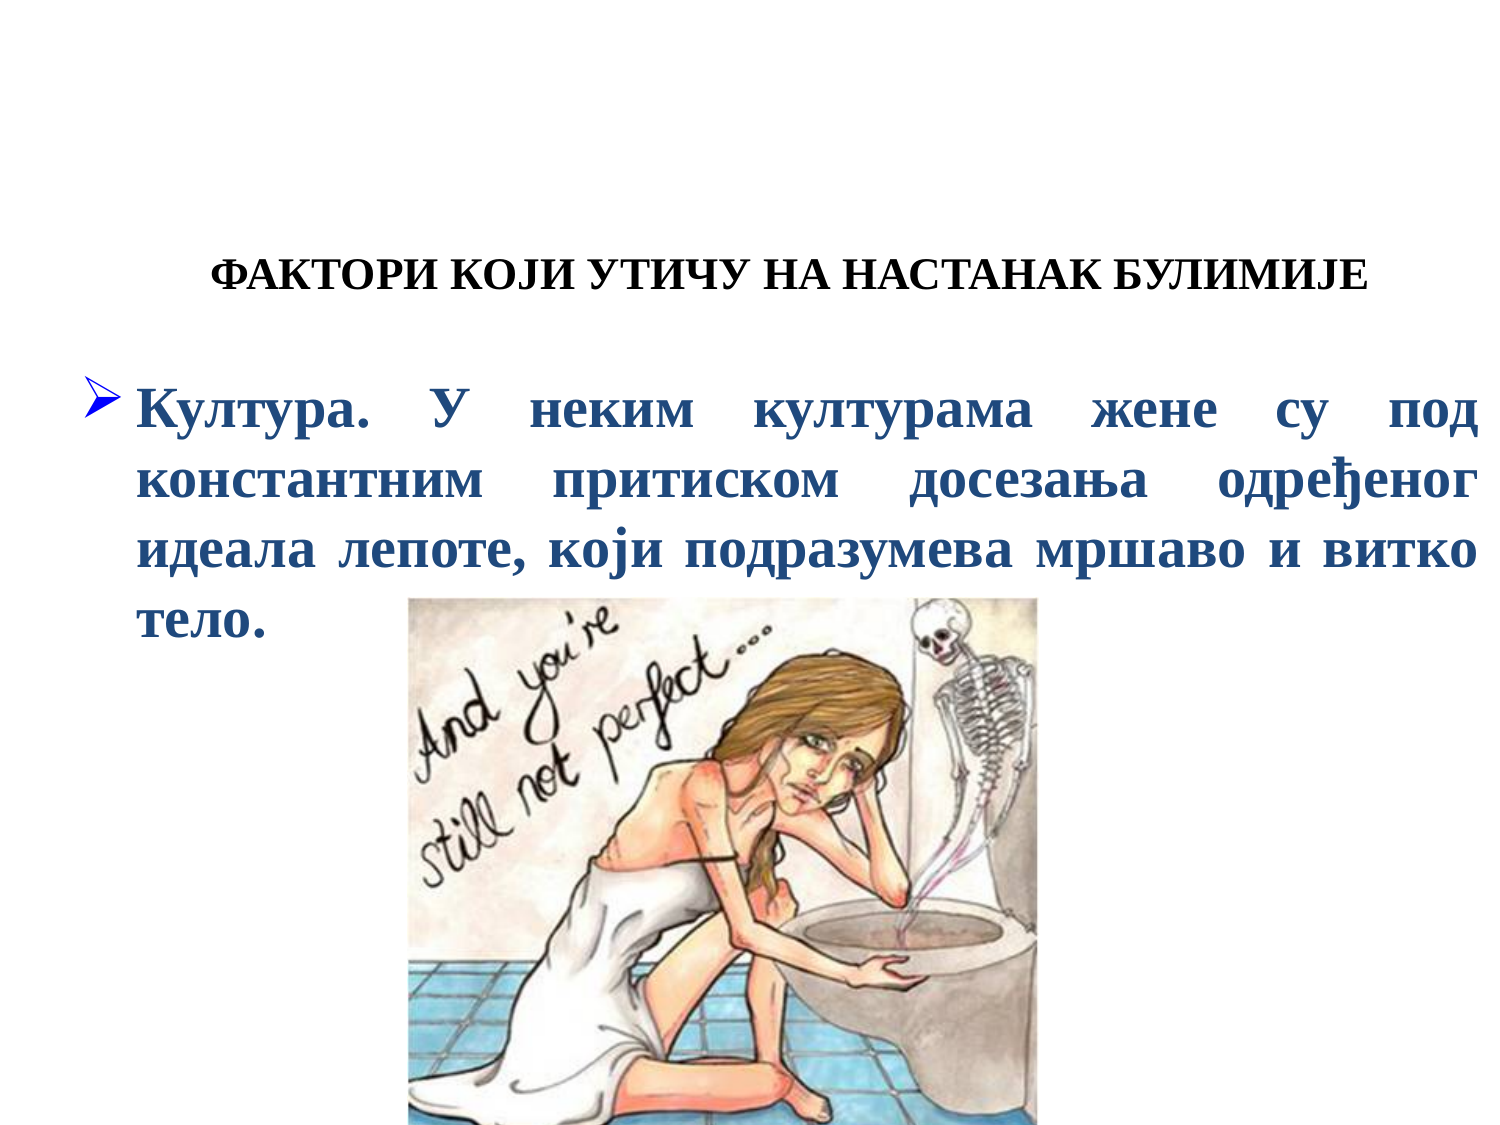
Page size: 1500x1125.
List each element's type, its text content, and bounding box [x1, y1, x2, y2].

list Култура. У неким културама жене су под константним притиском досезања одређеног идеала лепоте, који подразумева мршаво и витко тело. [64, 361, 1494, 1037]
picture [407, 597, 1039, 1125]
title ФАКТОРИ КОЈИ УТИЧУ НА НАСТАНАК БУЛИМИЈЕ [194, 220, 1385, 323]
